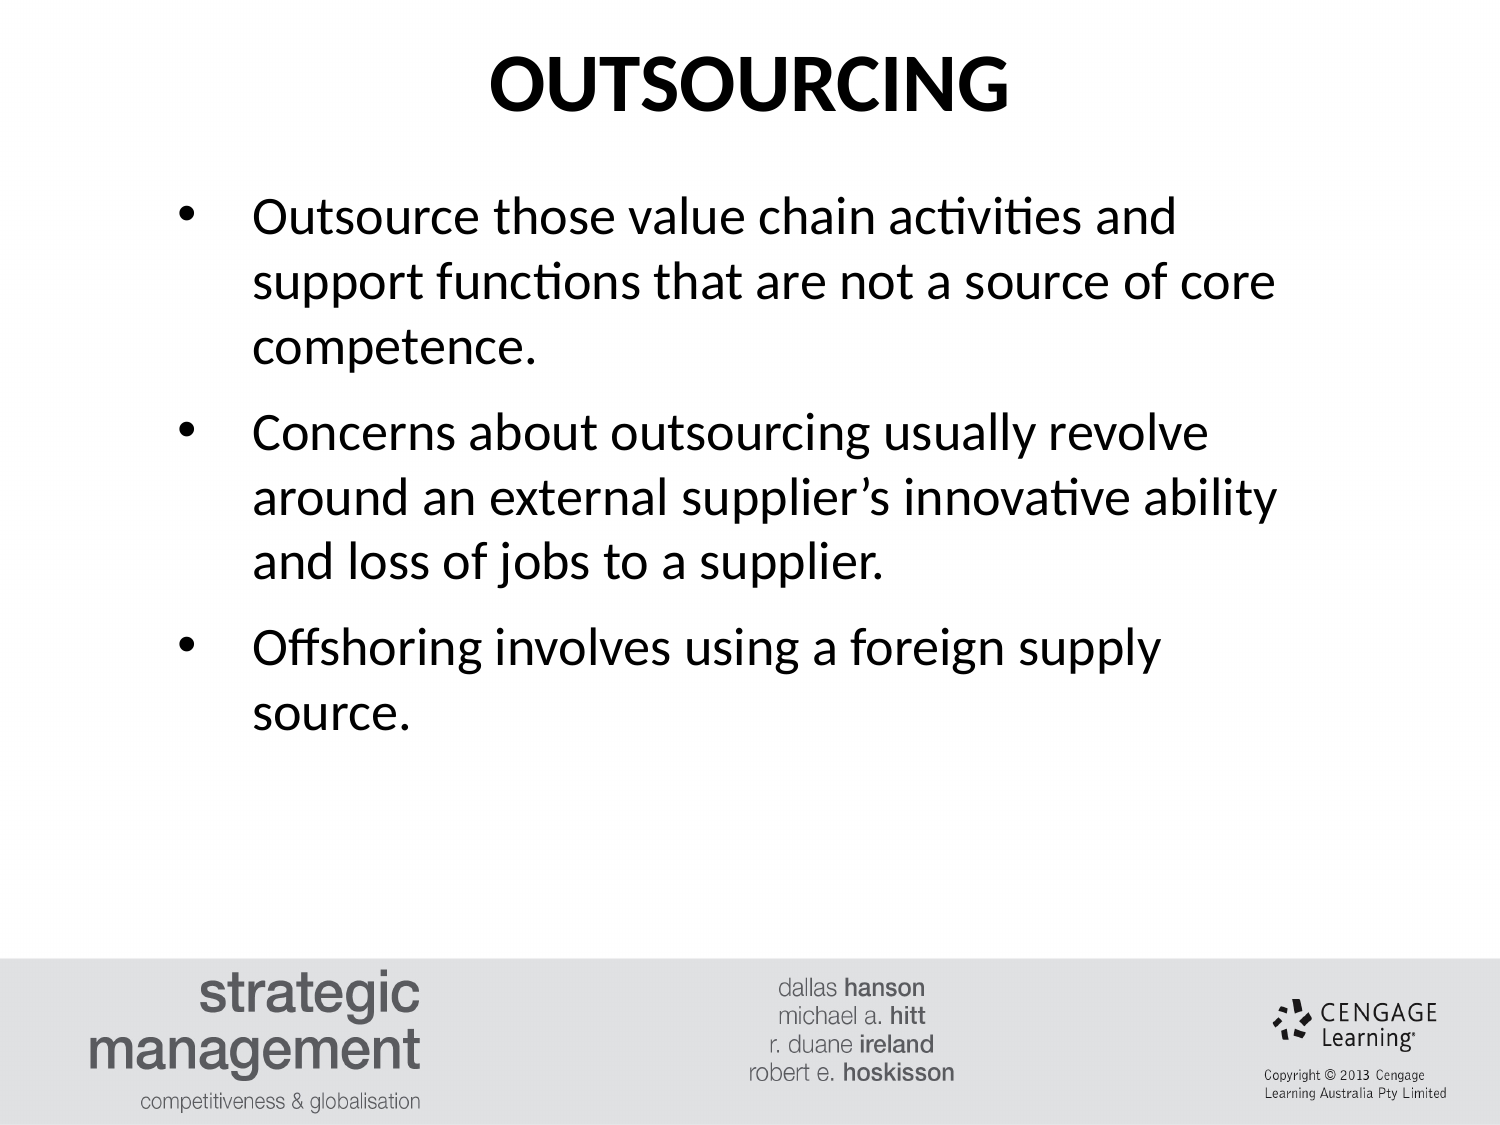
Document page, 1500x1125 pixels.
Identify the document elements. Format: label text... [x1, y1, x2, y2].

picture [0, 0, 1500, 1125]
text_box Outsource those value chain activities and support functions that are not a source of core competence. Concerns about outsourcing usually revolve around an external supplier’s innovative ability and loss of jobs to a supplier. Offshoring involves using a foreign supply source. [162, 172, 1338, 953]
text_box OUTSOURCING [168, 21, 1332, 136]
